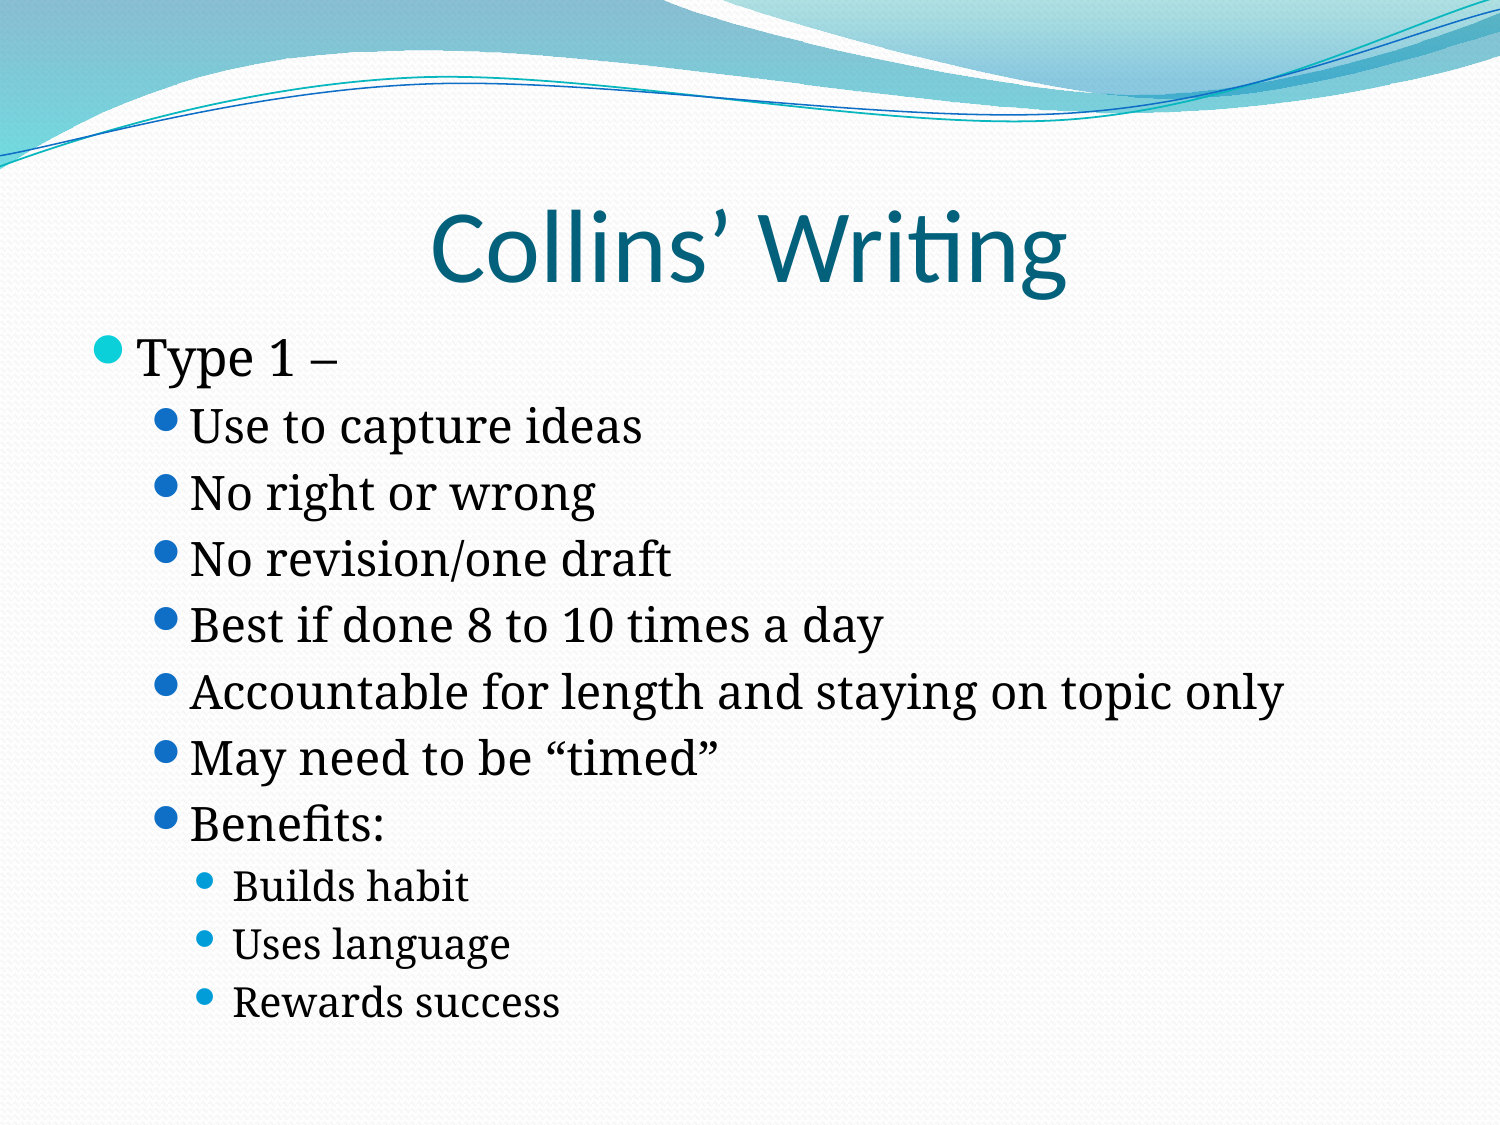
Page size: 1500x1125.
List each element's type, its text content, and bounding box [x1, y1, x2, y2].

list Type 1 – Use to capture ideas No right or wrong No revision/one draft Best if done 8 to 10 times a day Accountable for length and staying on topic only May need to be “timed” Benefits: Builds habit Uses language Rewards success [75, 317, 1425, 1038]
title Collins’ Writing [75, 115, 1425, 303]
